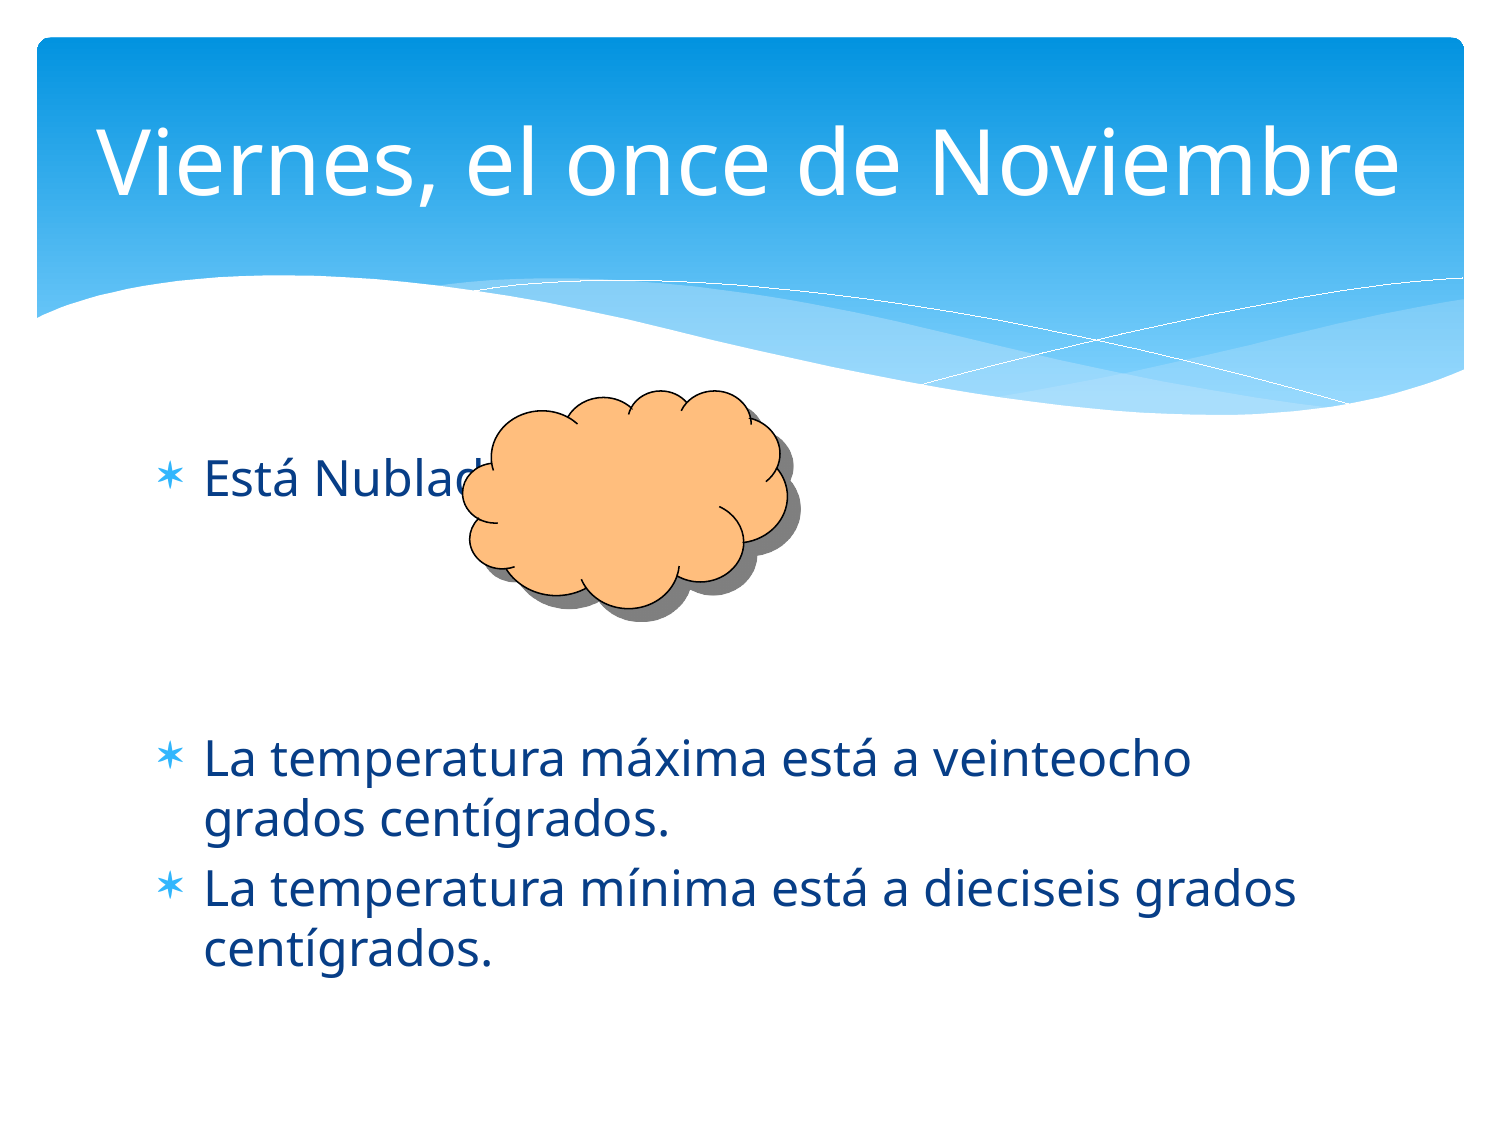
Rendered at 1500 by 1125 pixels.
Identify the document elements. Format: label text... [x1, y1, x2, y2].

list Está Nublado. La temperatura máxima está a veinteocho grados centígrados. La temperatura mínima está a dieciseis grados centígrados. [143, 438, 1359, 1005]
text_box [462, 390, 788, 609]
title Viernes, el once de Noviembre [75, 55, 1425, 261]
